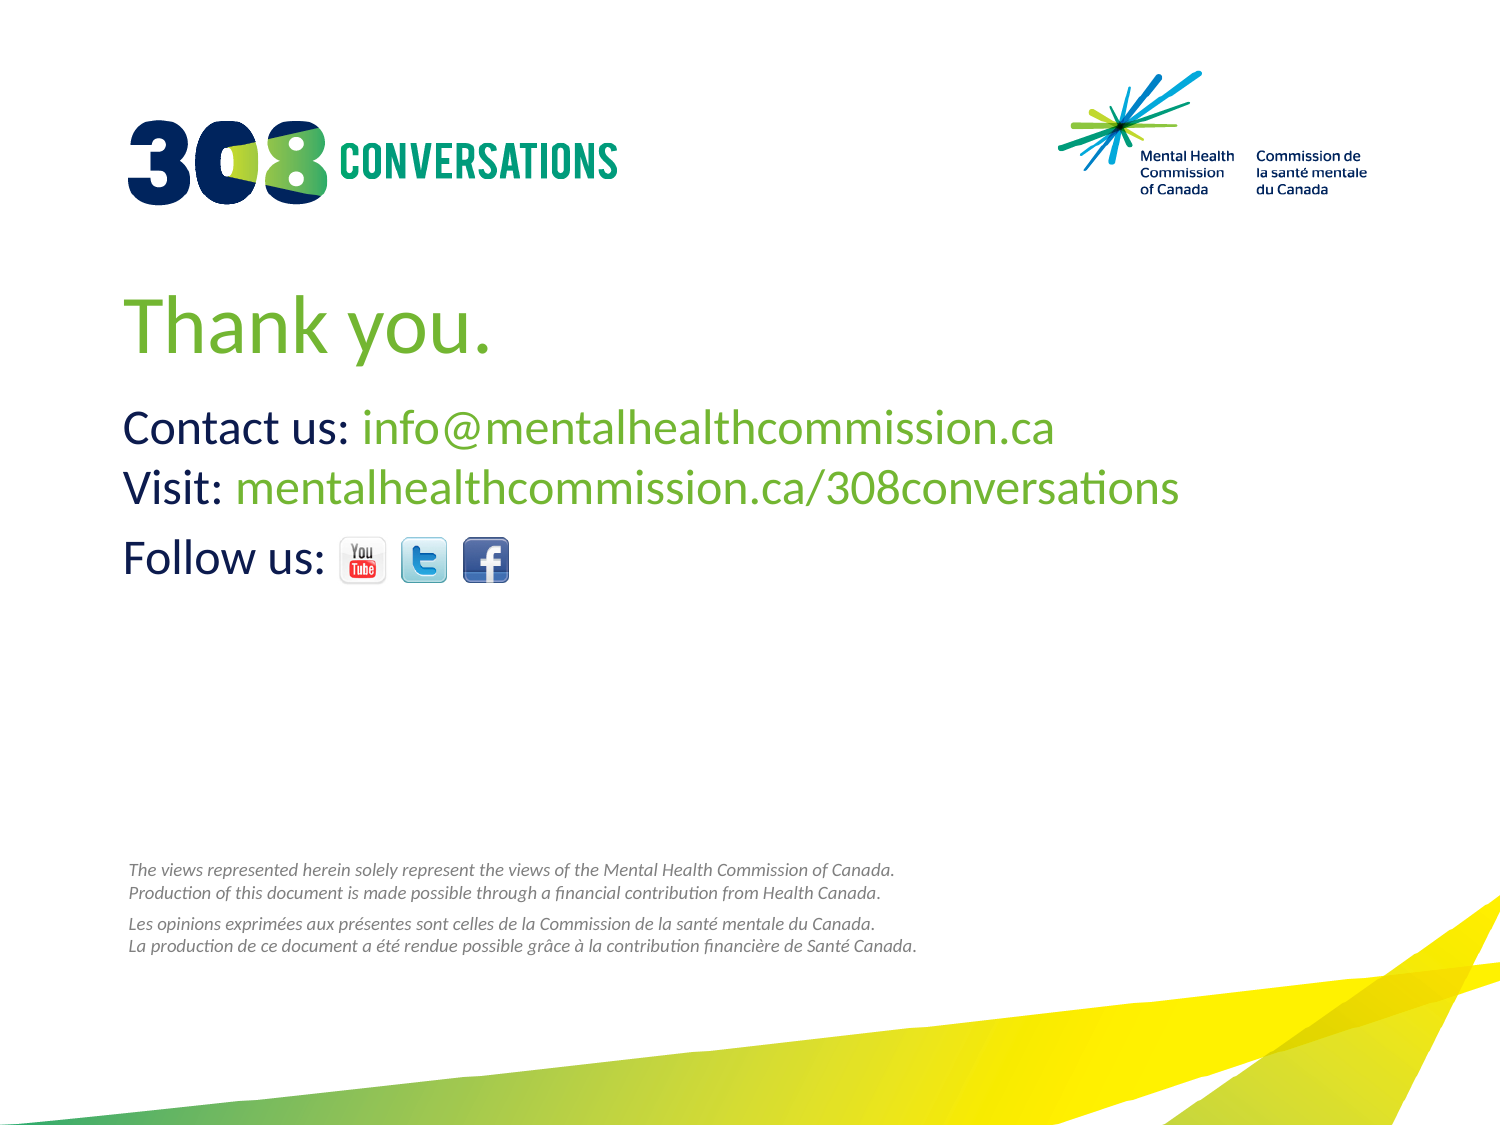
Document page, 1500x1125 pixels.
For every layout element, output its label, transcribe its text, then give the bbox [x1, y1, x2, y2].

text_box The views represented herein solely represent the views of the Mental Health Commission of Canada. Production of this document is made possible through a financial contribution from Health Canada. Les opinions exprimées aux présentes sont celles de la Commission de la santé mentale du Canada. La production de ce document a été rendue possible grâce à la contribution financière de Santé Canada. [114, 850, 1389, 990]
picture [0, 0, 1500, 1125]
text_box Contact us: info@mentalhealthcommission.ca Visit: mentalhealthcommission.ca/308conversations Follow us: [108, 387, 1395, 978]
text_box Thank you. [108, 263, 1395, 347]
